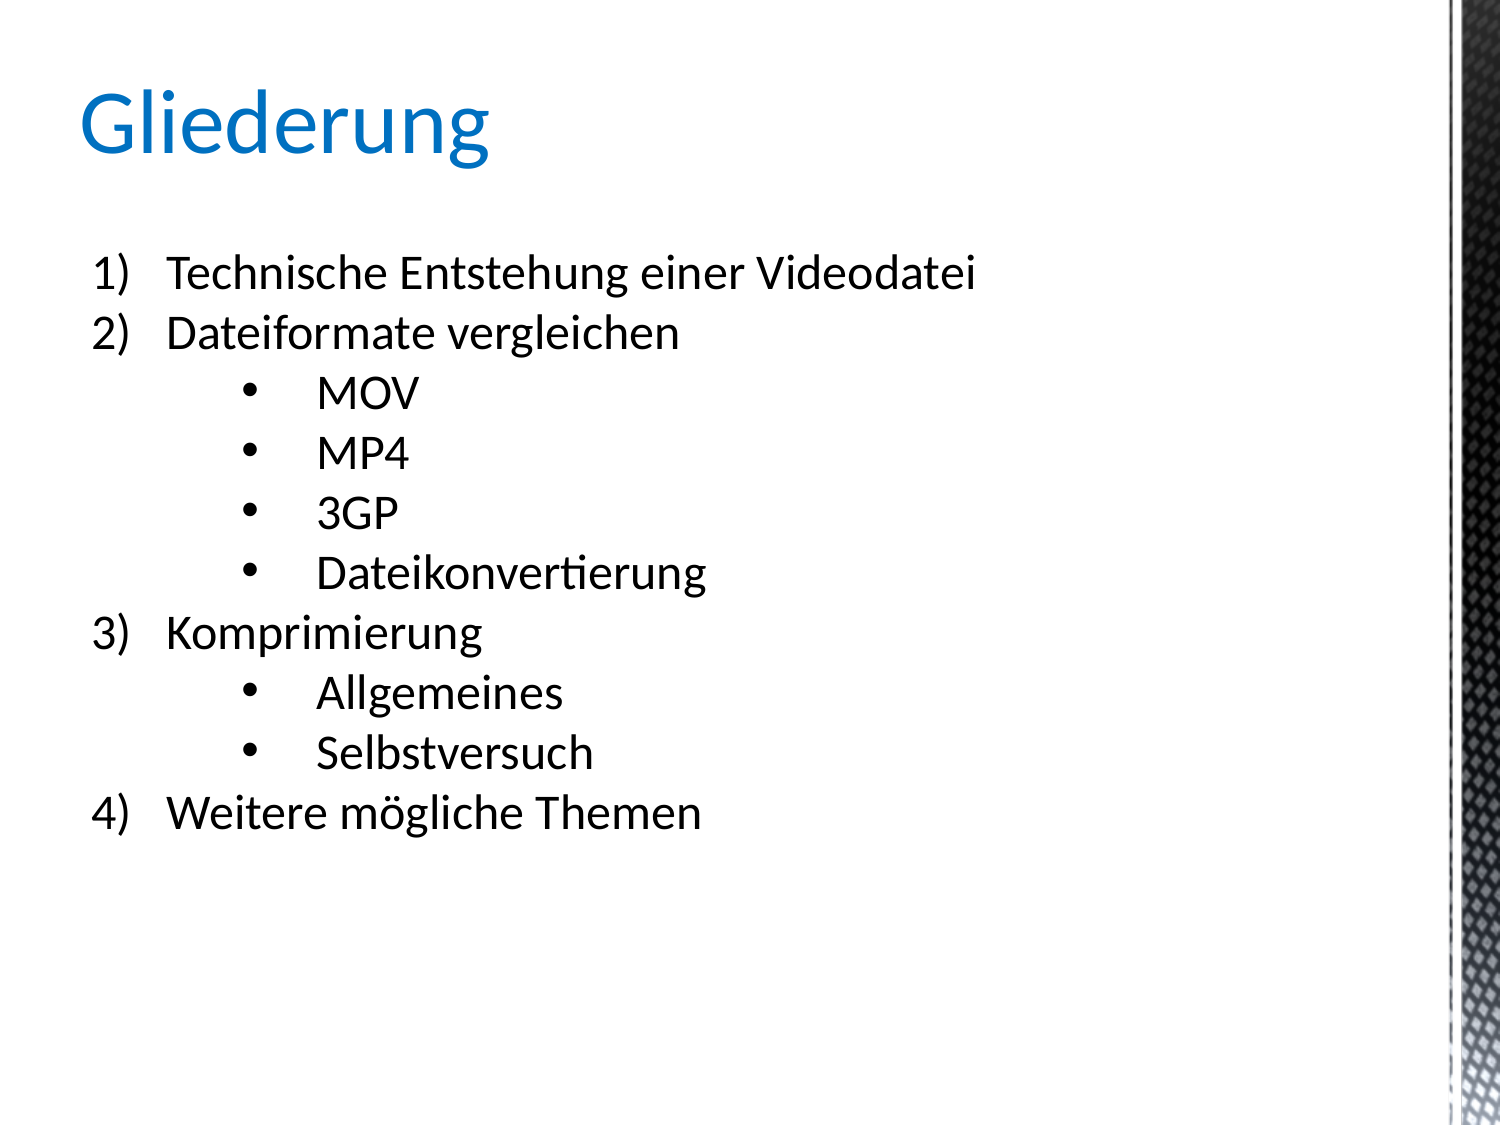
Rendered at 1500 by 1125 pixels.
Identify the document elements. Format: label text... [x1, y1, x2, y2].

picture [1447, 0, 1500, 1125]
text_box Gliederung [64, 54, 1412, 180]
text_box Technische Entstehung einer Videodatei Dateiformate vergleichen MOV MP4 3GP Dateikonvertierung Komprimierung Allgemeines Selbstversuch Weitere mögliche Themen [76, 231, 1376, 847]
